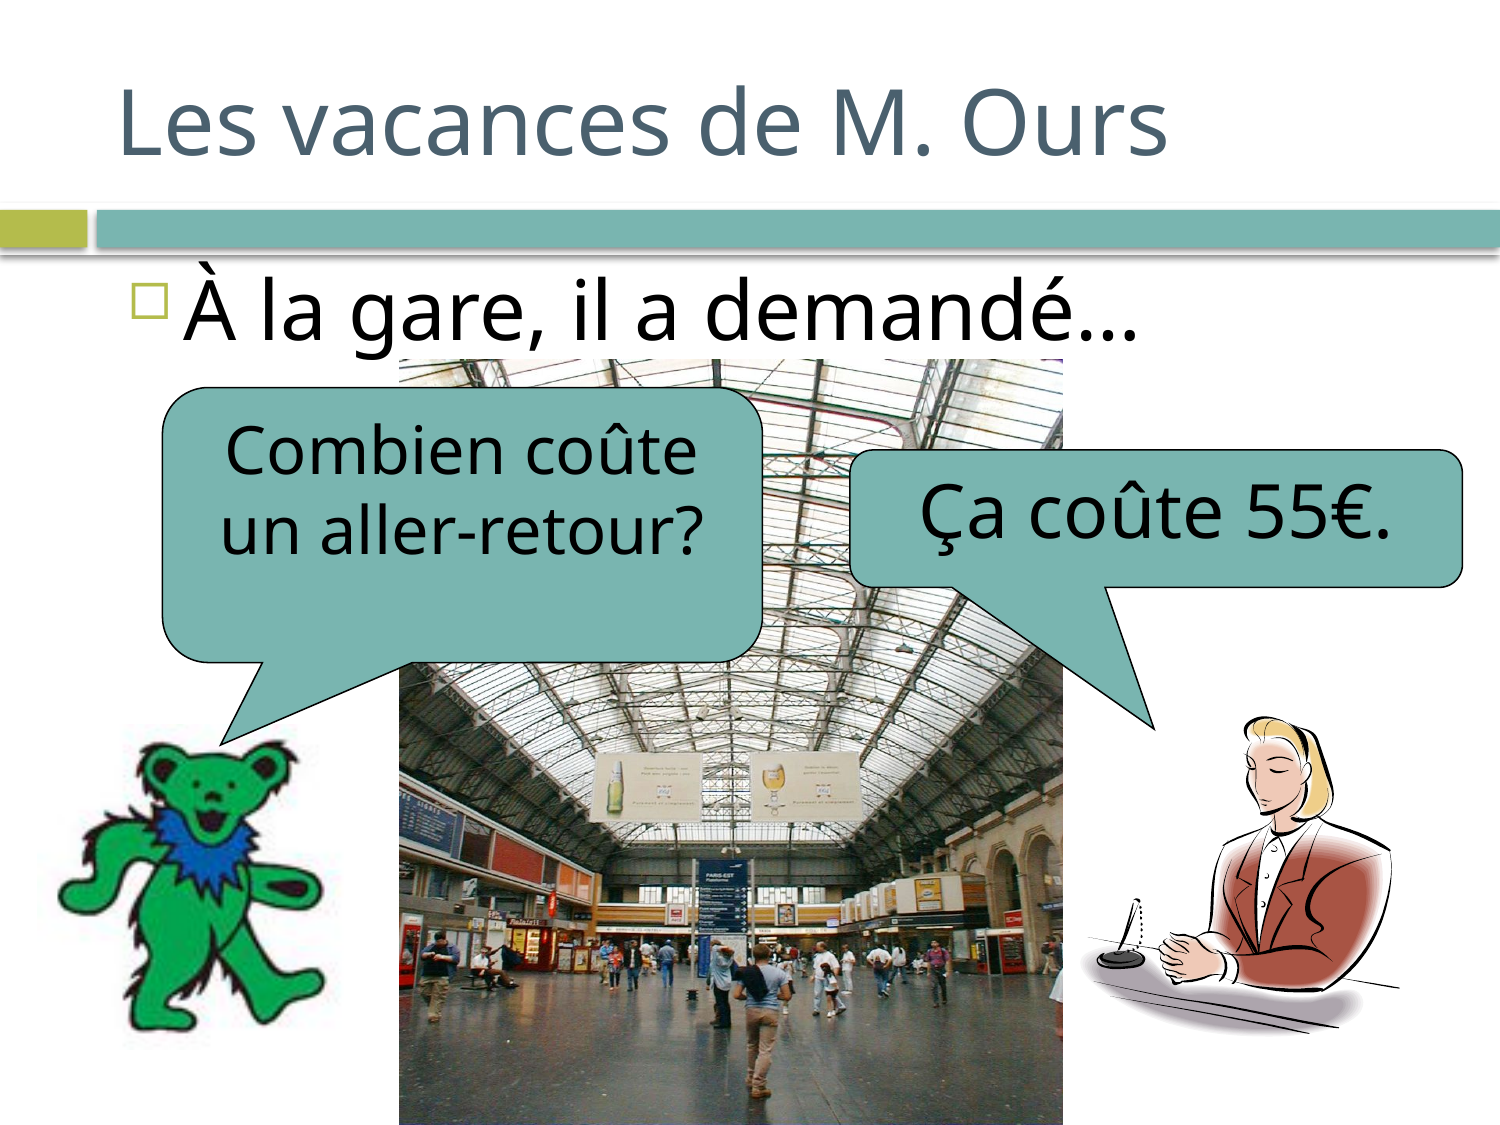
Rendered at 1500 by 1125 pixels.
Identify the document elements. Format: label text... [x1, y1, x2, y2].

list À la gare, il a demandé… [112, 249, 1388, 375]
text_box Ça coûte 55€. [1068, 449, 1463, 714]
picture [37, 724, 363, 1051]
title Les vacances de M. Ours [100, 37, 1438, 200]
picture [399, 359, 1063, 1125]
picture [1076, 715, 1401, 1038]
text_box Combien coûte un aller-retour? [162, 387, 393, 723]
